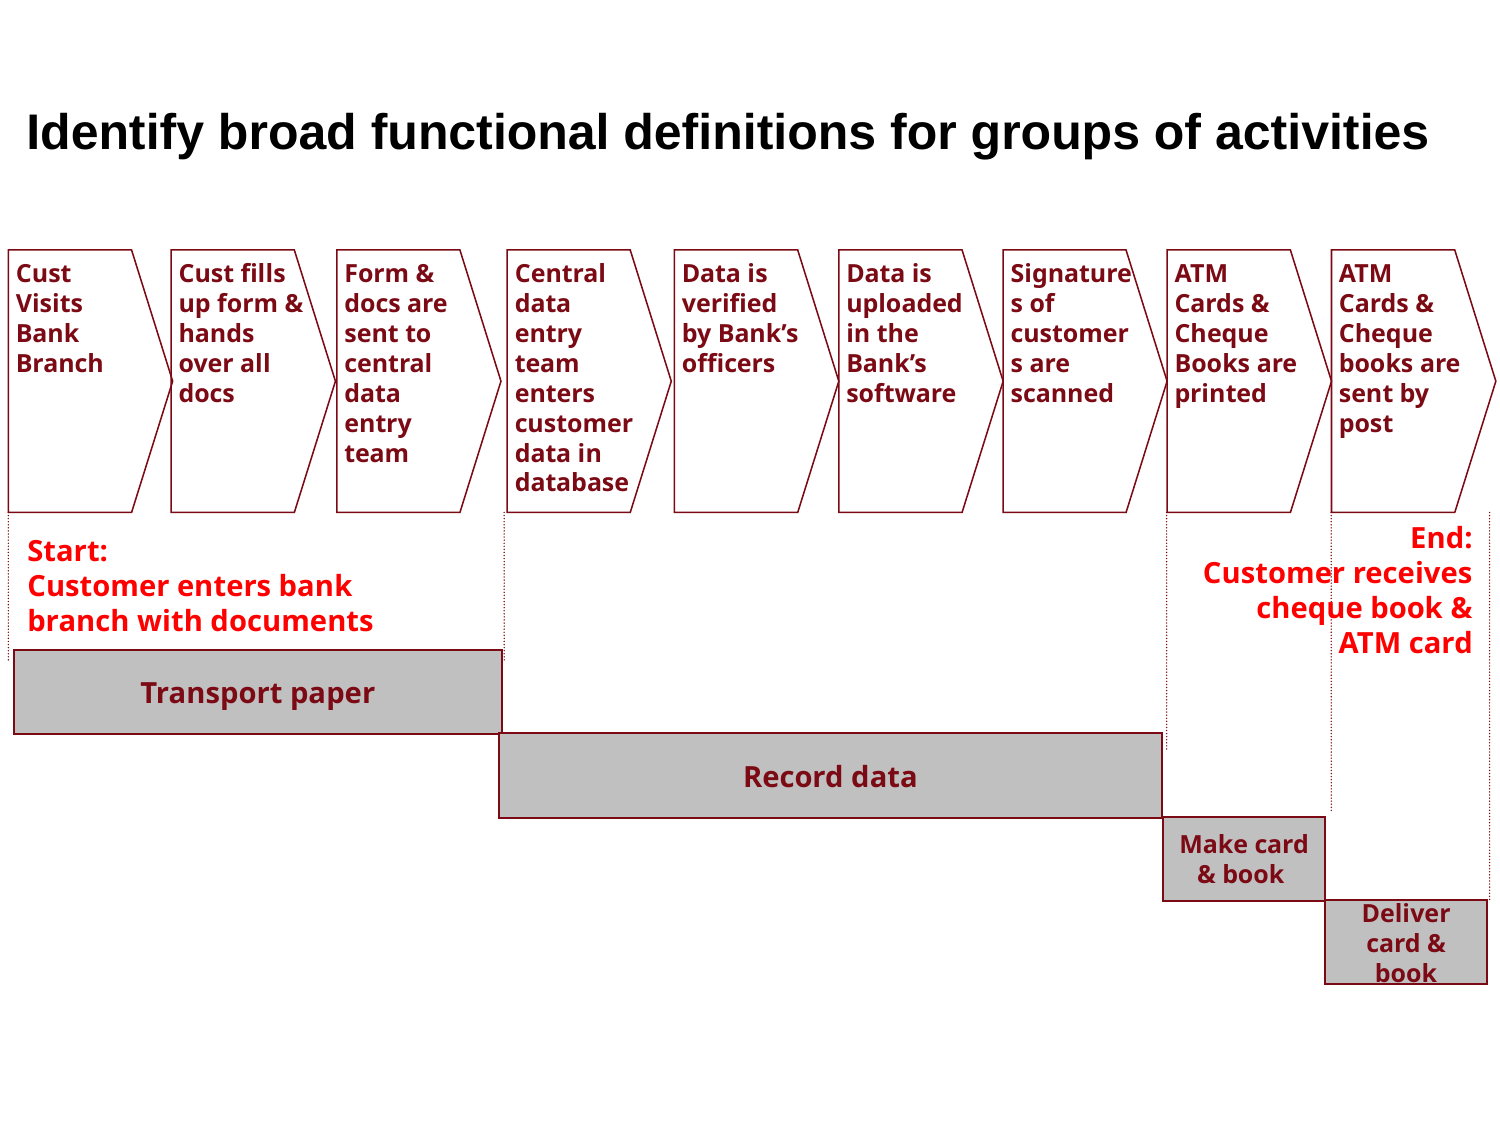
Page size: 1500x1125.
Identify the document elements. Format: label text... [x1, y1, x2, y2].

text_box Start: Customer enters bank branch with documents [12, 534, 413, 635]
text_box Signatures of customers are scanned [1003, 249, 1167, 513]
text_box Record data [498, 733, 1163, 818]
text_box Data is verified by Bank’s officers [674, 249, 838, 513]
text_box Cust Visits Bank Branch [8, 249, 171, 513]
text_box Central data entry team enters customer data in database [507, 249, 672, 513]
text_box End: Customer receives cheque book & ATM card [1174, 539, 1488, 639]
text_box ATM Cards & Cheque books are sent by post [1331, 249, 1496, 513]
text_box Form & docs are sent to central data entry team [336, 249, 501, 513]
text_box Transport paper [13, 650, 502, 735]
text_box Deliver card & book [1324, 900, 1488, 985]
text_box Cust fills up form & hands over all docs [171, 249, 336, 513]
text_box Make card & book [1163, 816, 1325, 902]
title Identify broad functional definitions for groups of activities [26, 99, 1472, 288]
text_box Data is uploaded in the Bank’s software [838, 249, 1003, 513]
text_box ATM Cards & Cheque Books are printed [1167, 249, 1331, 513]
